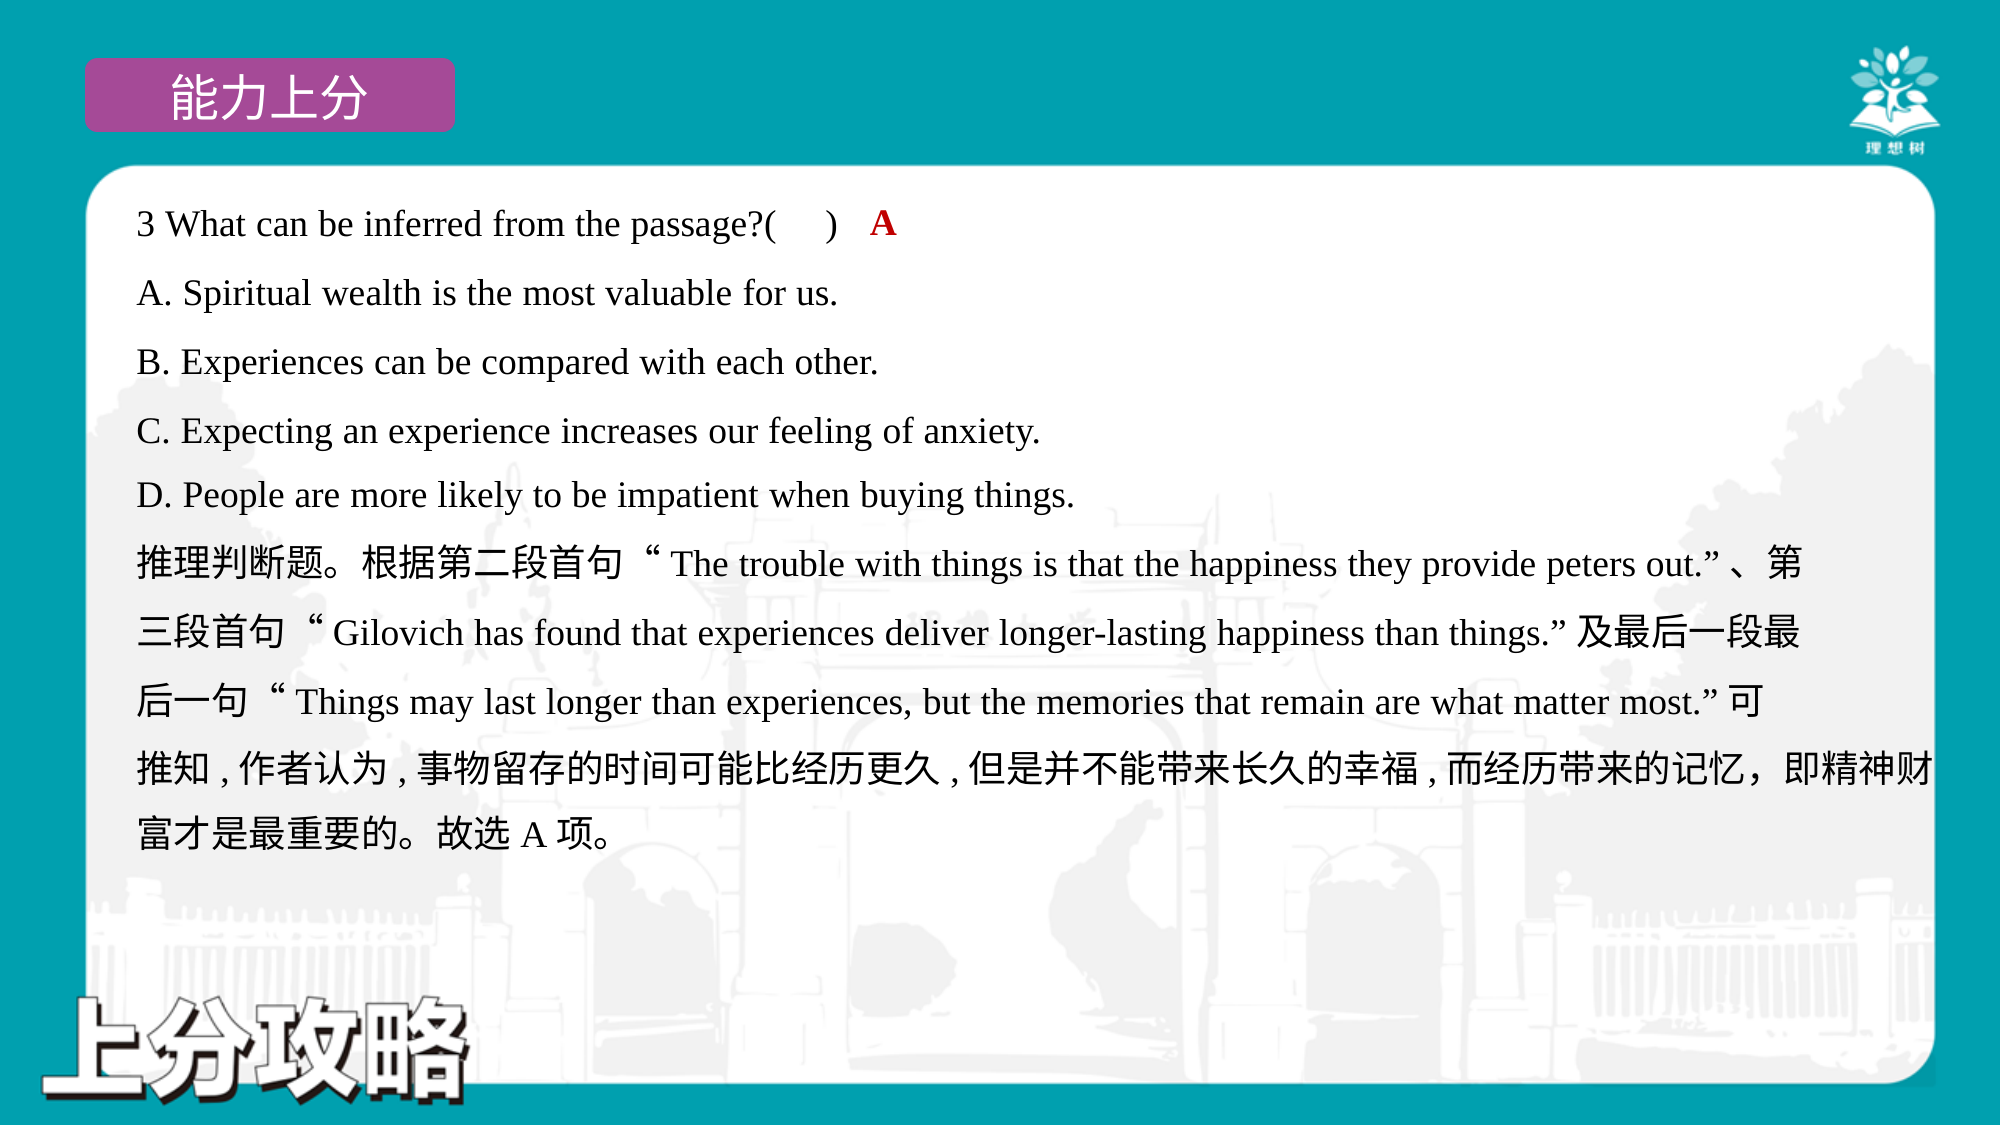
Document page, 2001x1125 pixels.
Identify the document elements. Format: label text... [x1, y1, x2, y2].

text_box A. Spiritual wealth is the most valuable for us. B. Experiences can be compared with each other. C. Expecting an experience increases our feeling of anxiety. D. People are more likely to be impatient when buying things. [136, 244, 1865, 509]
text_box A [856, 176, 911, 236]
text_box 3 What can be inferred from the passage?( ) [136, 176, 1865, 237]
picture [0, 0, 2000, 1125]
text_box 推理判断题。根据第二段首句“The trouble with things is that the happiness they provide peters out.”、第 三段首句“Gilovich has found that experiences deliver longer-lasting happiness than things.”及最后一段最 后一句“Things may last longer than experiences, but the memories that remain are what matter most.”可 推知,作者认为,事物留存的时间可能比经历更久,但是并不能带来长久的幸福,而经历带来的记忆，即精神财 富才是最重要的。故选A项。 [136, 515, 1865, 849]
